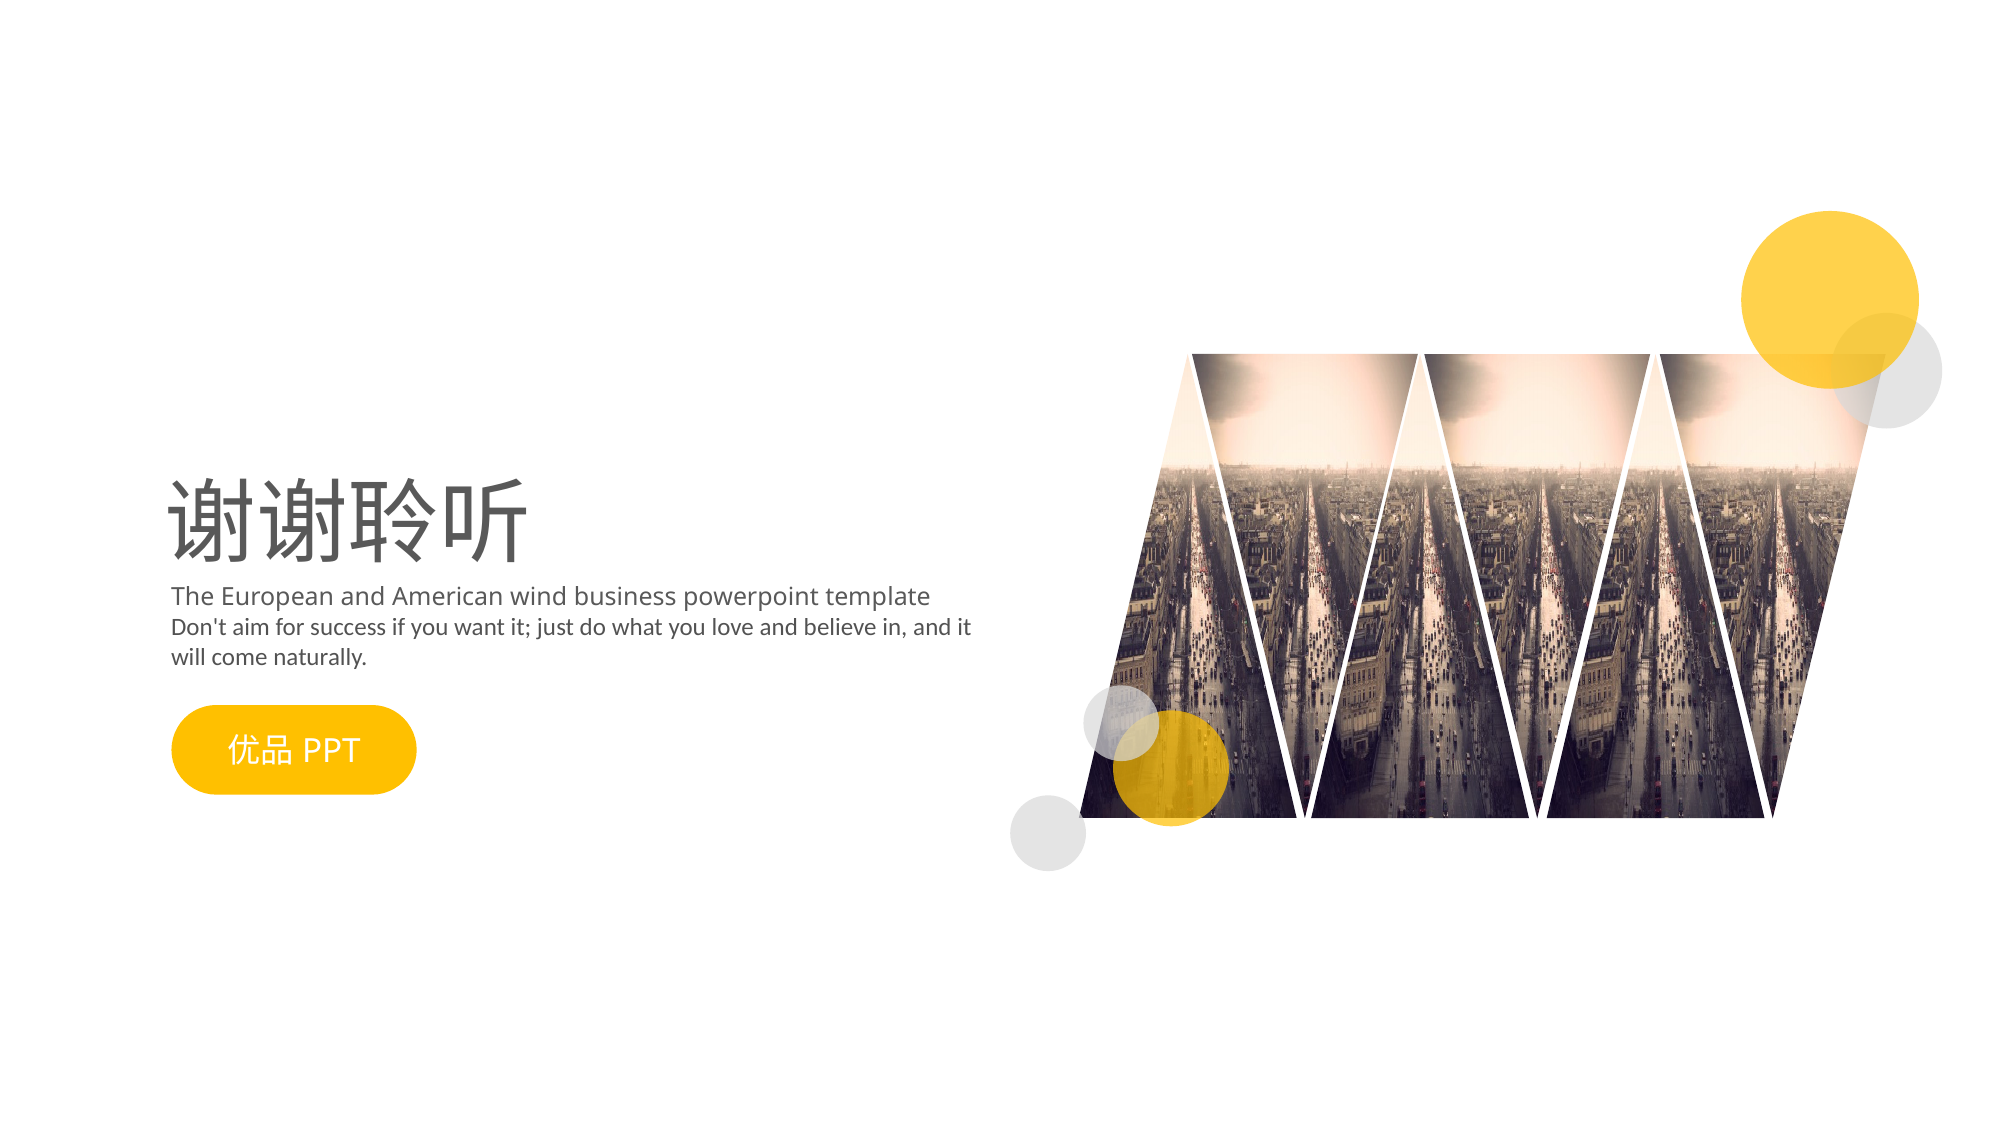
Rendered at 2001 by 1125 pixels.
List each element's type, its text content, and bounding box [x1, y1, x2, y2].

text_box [1010, 211, 1943, 872]
text_box 谢谢聆听 [149, 456, 1010, 581]
text_box The European and American wind business powerpoint template Don't aim for success if you want it; just do what you love and believe in, and it will come naturally. [156, 573, 995, 708]
text_box [170, 703, 418, 796]
text_box 优品PPT [192, 722, 396, 777]
